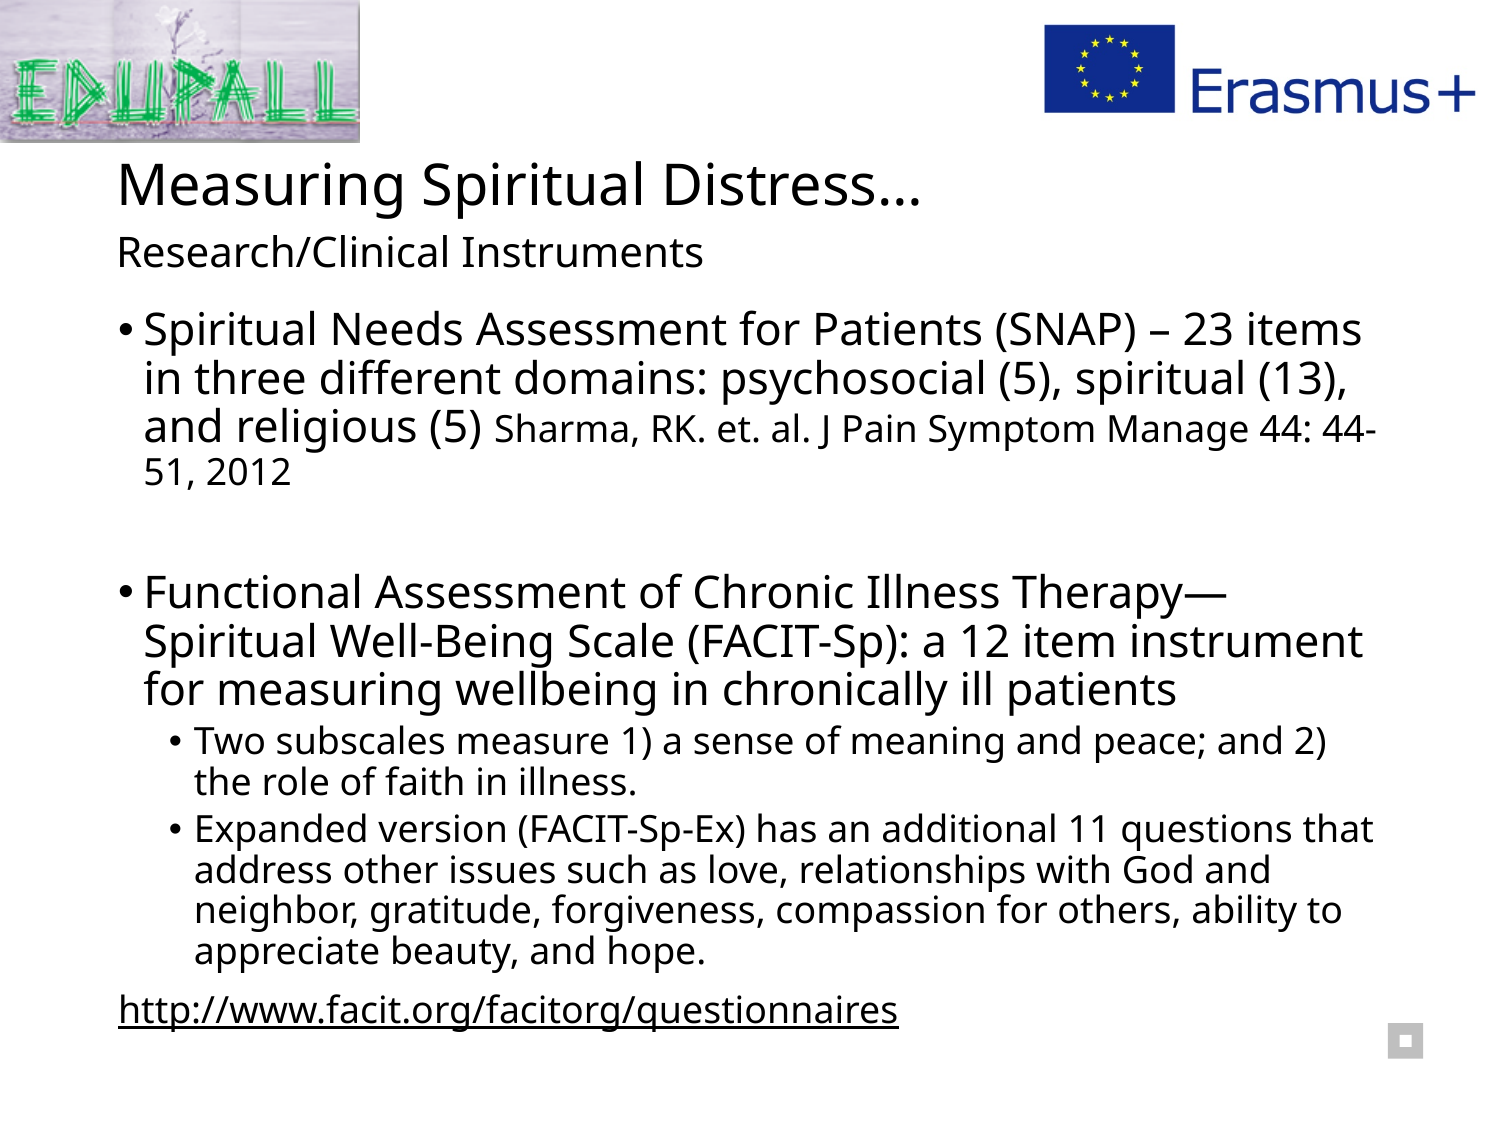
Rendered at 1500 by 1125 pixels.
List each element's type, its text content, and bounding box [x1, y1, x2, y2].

picture [1019, 0, 1500, 138]
title Measuring Spiritual Distress… Research/Clinical Instruments [101, 148, 1395, 289]
picture [0, 0, 360, 143]
list Spiritual Needs Assessment for Patients (SNAP) – 23 items in three different domains: psychosocial (5), spiritual (13), and religious (5) Sharma, RK. et. al. J Pain Symptom Manage 44: 44-51, 2012 Functional Assessment of Chronic Illness Therapy—Spiritual Well-Being Scale (FACIT-Sp): a 12 item instrument for measuring wellbeing in chronically ill patients Two subscales measure 1) a sense of meaning and peace; and 2) the role of faith in illness. Expanded version (FACIT-Sp-Ex) has an additional 11 questions that address other issues such as love, relationships with God and neighbor, gratitude, forgiveness, compassion for others, ability to appreciate beauty, and hope. http://www.facit.org/facitorg/questionnaires [103, 299, 1397, 1055]
